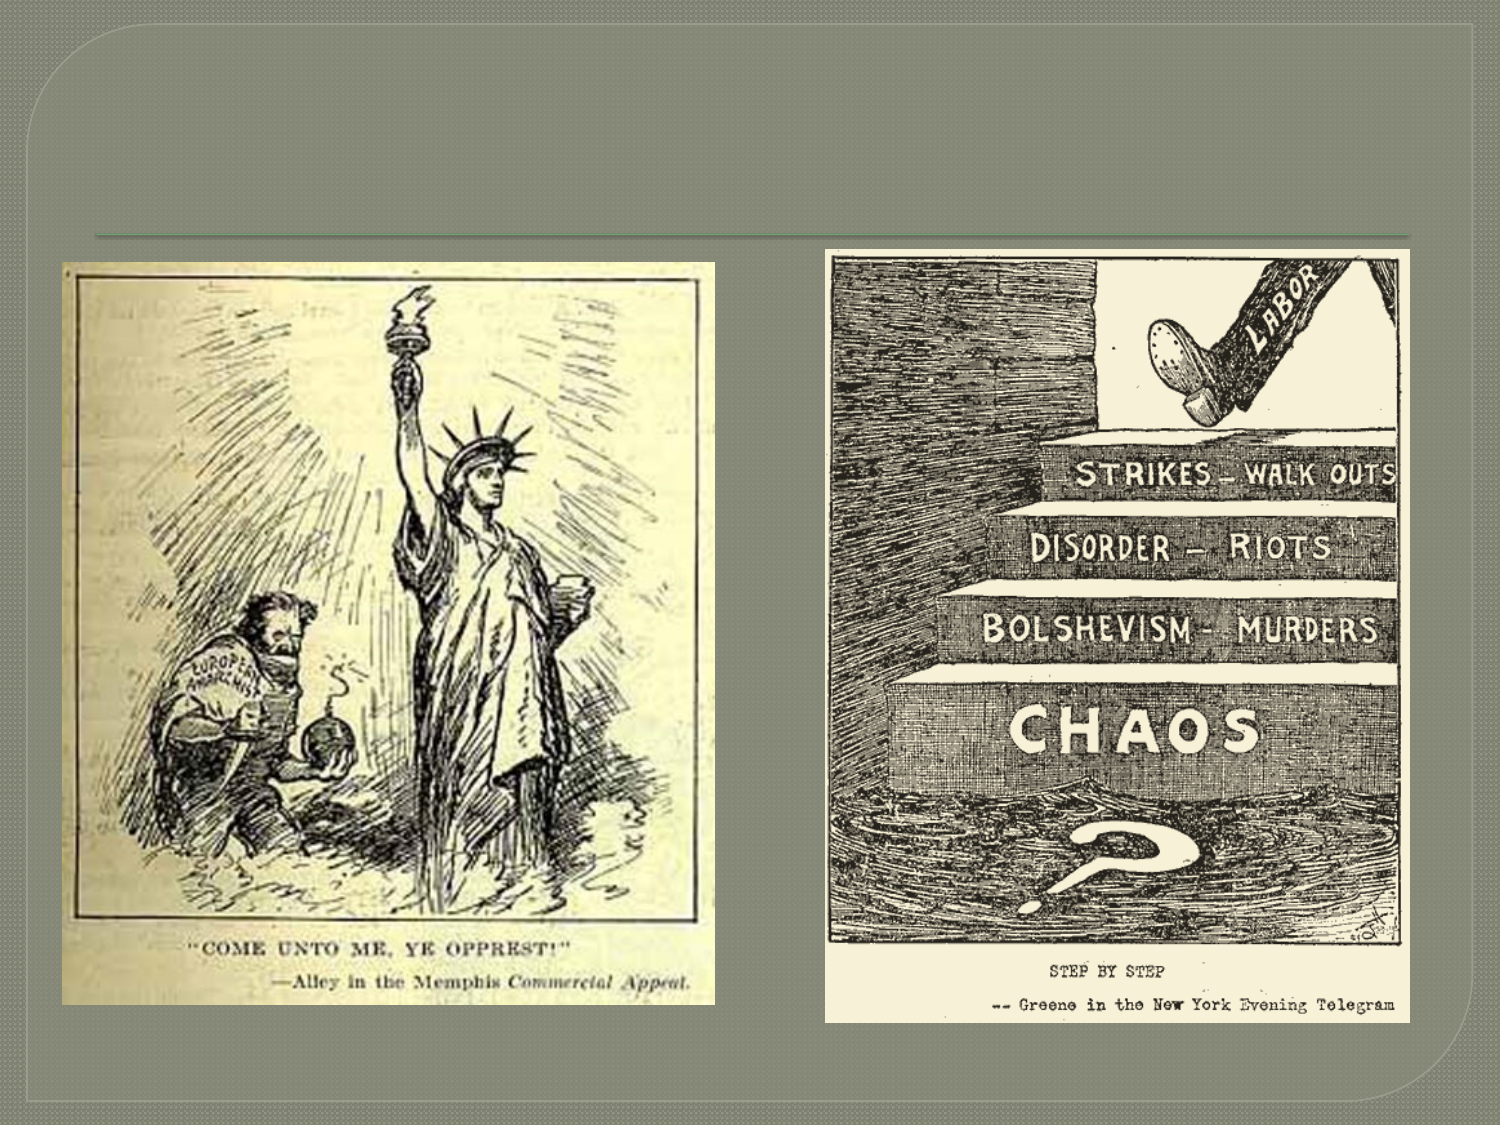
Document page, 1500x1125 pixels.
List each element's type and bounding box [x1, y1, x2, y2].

picture [824, 249, 1410, 1023]
list [62, 262, 715, 1006]
